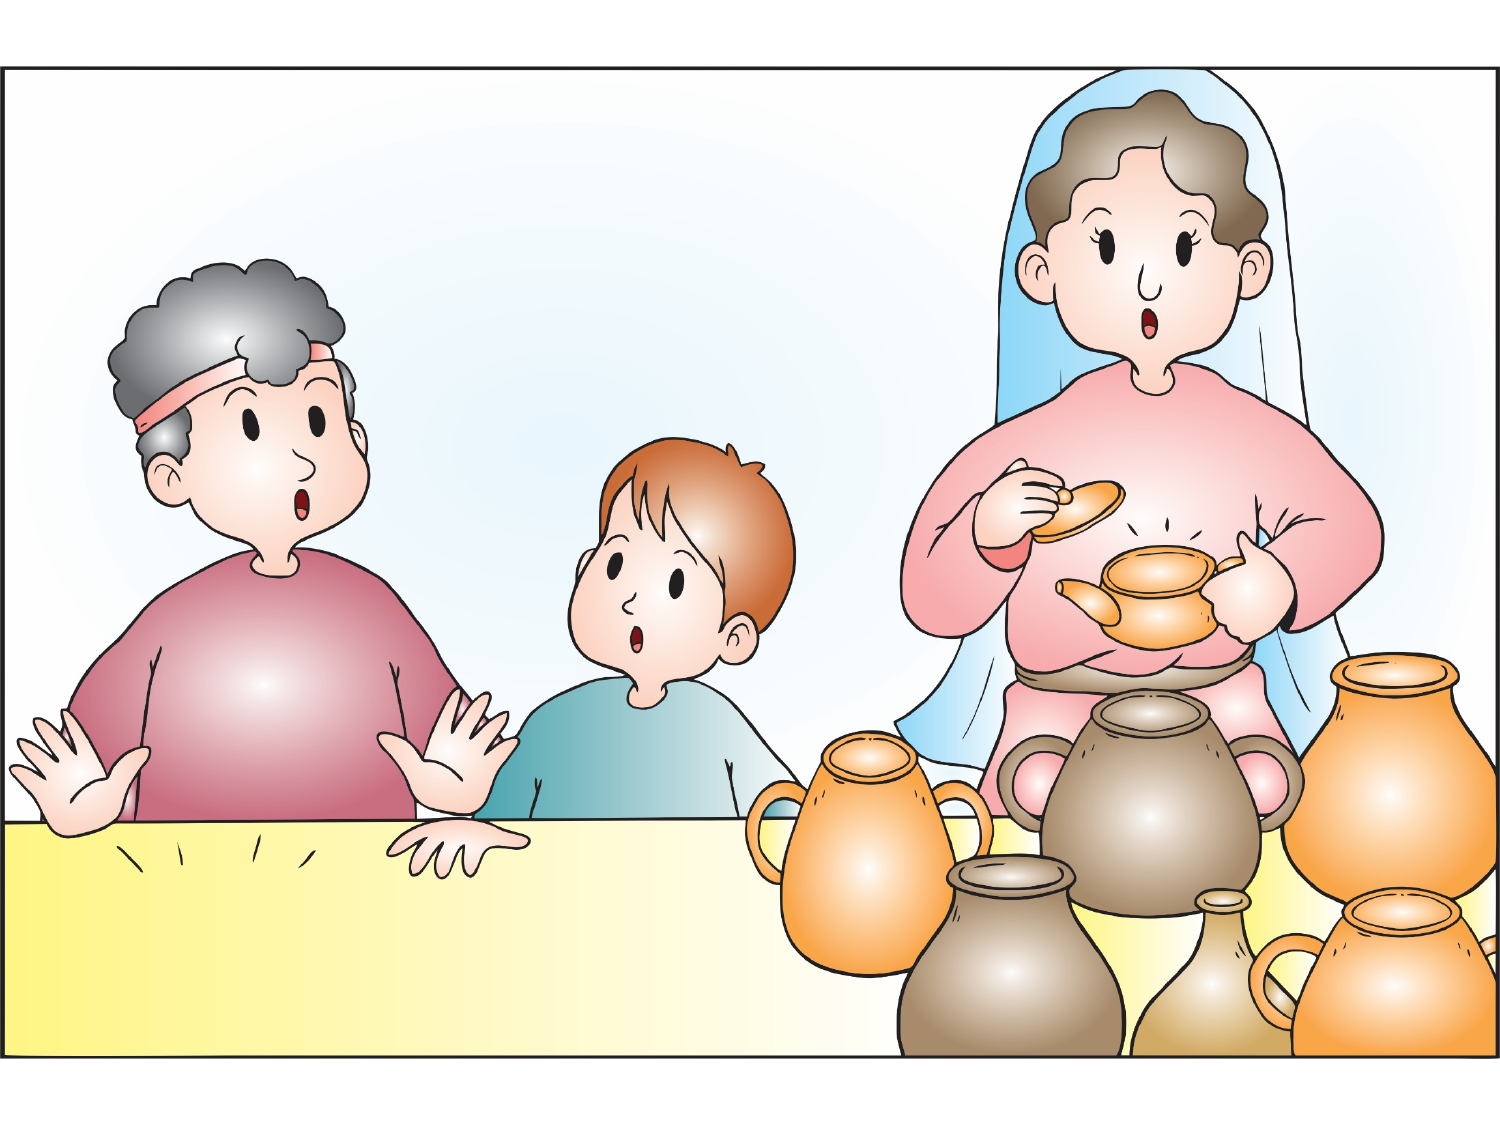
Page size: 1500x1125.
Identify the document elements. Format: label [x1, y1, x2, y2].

picture [0, 66, 1500, 1059]
